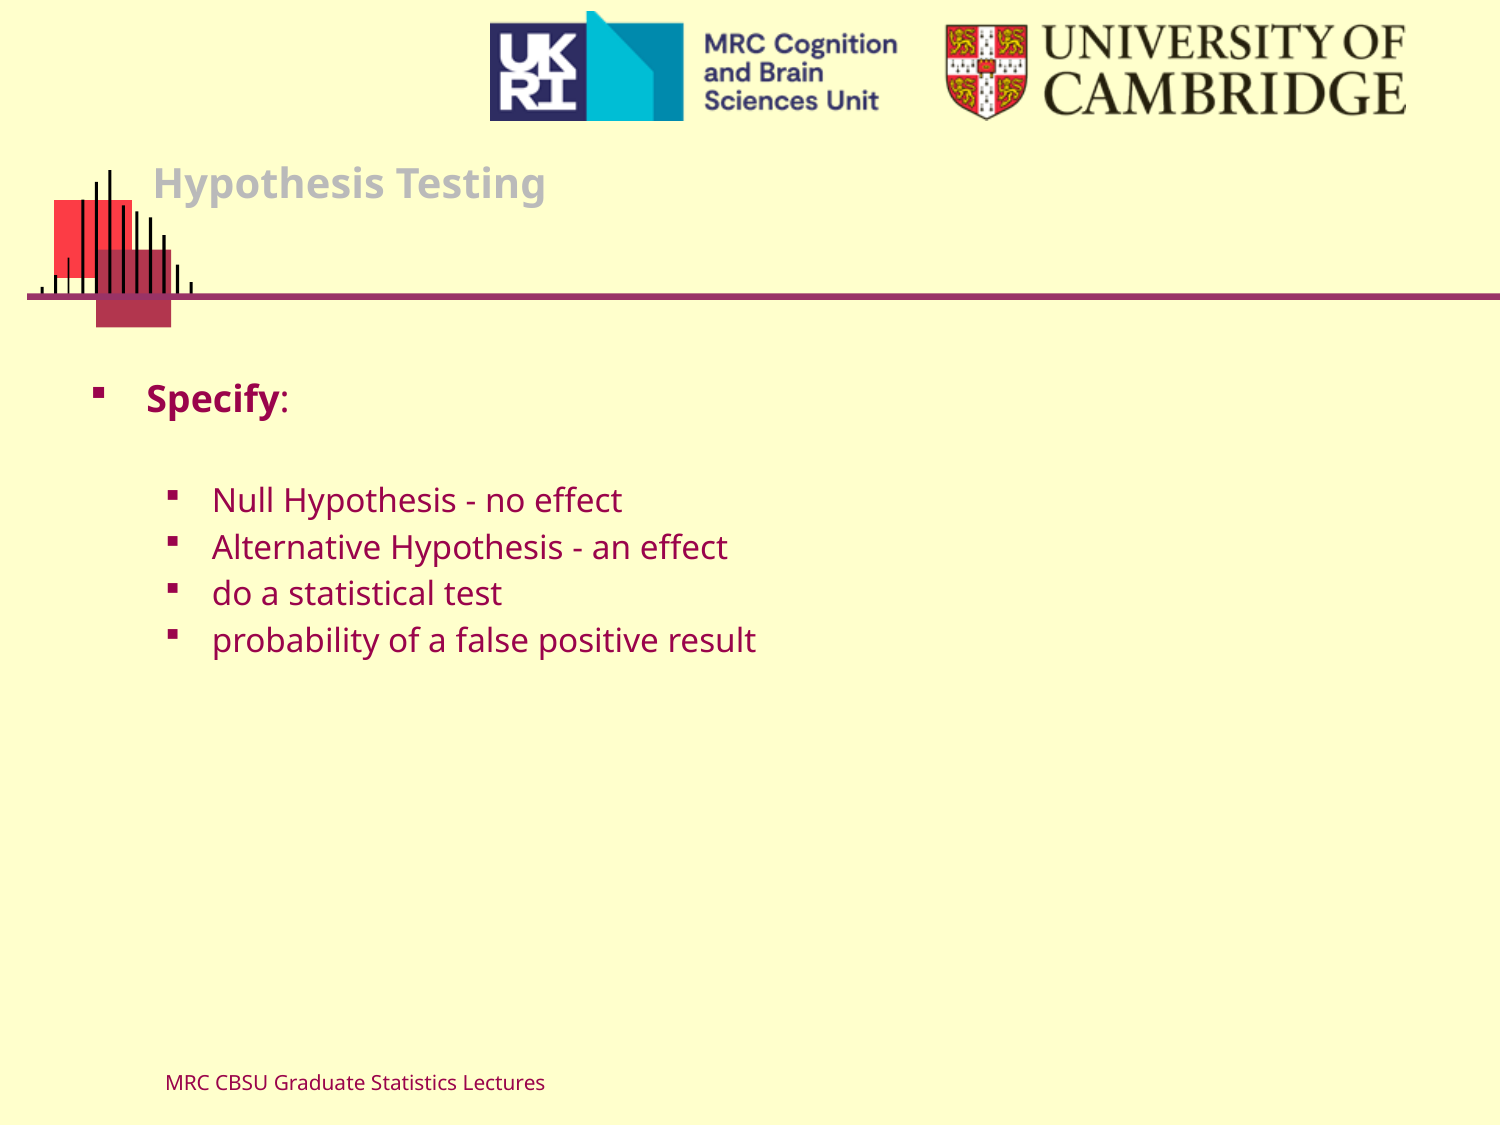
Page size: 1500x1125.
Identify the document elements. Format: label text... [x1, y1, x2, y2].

footer MRC CBSU Graduate Statistics Lectures [149, 1062, 988, 1101]
picture [490, 11, 1406, 121]
title Hypothesis Testing [137, 137, 988, 233]
list Specify: Null Hypothesis - no effect Alternative Hypothesis - an effect do a statistical test probability of a false positive result [75, 262, 1425, 1038]
